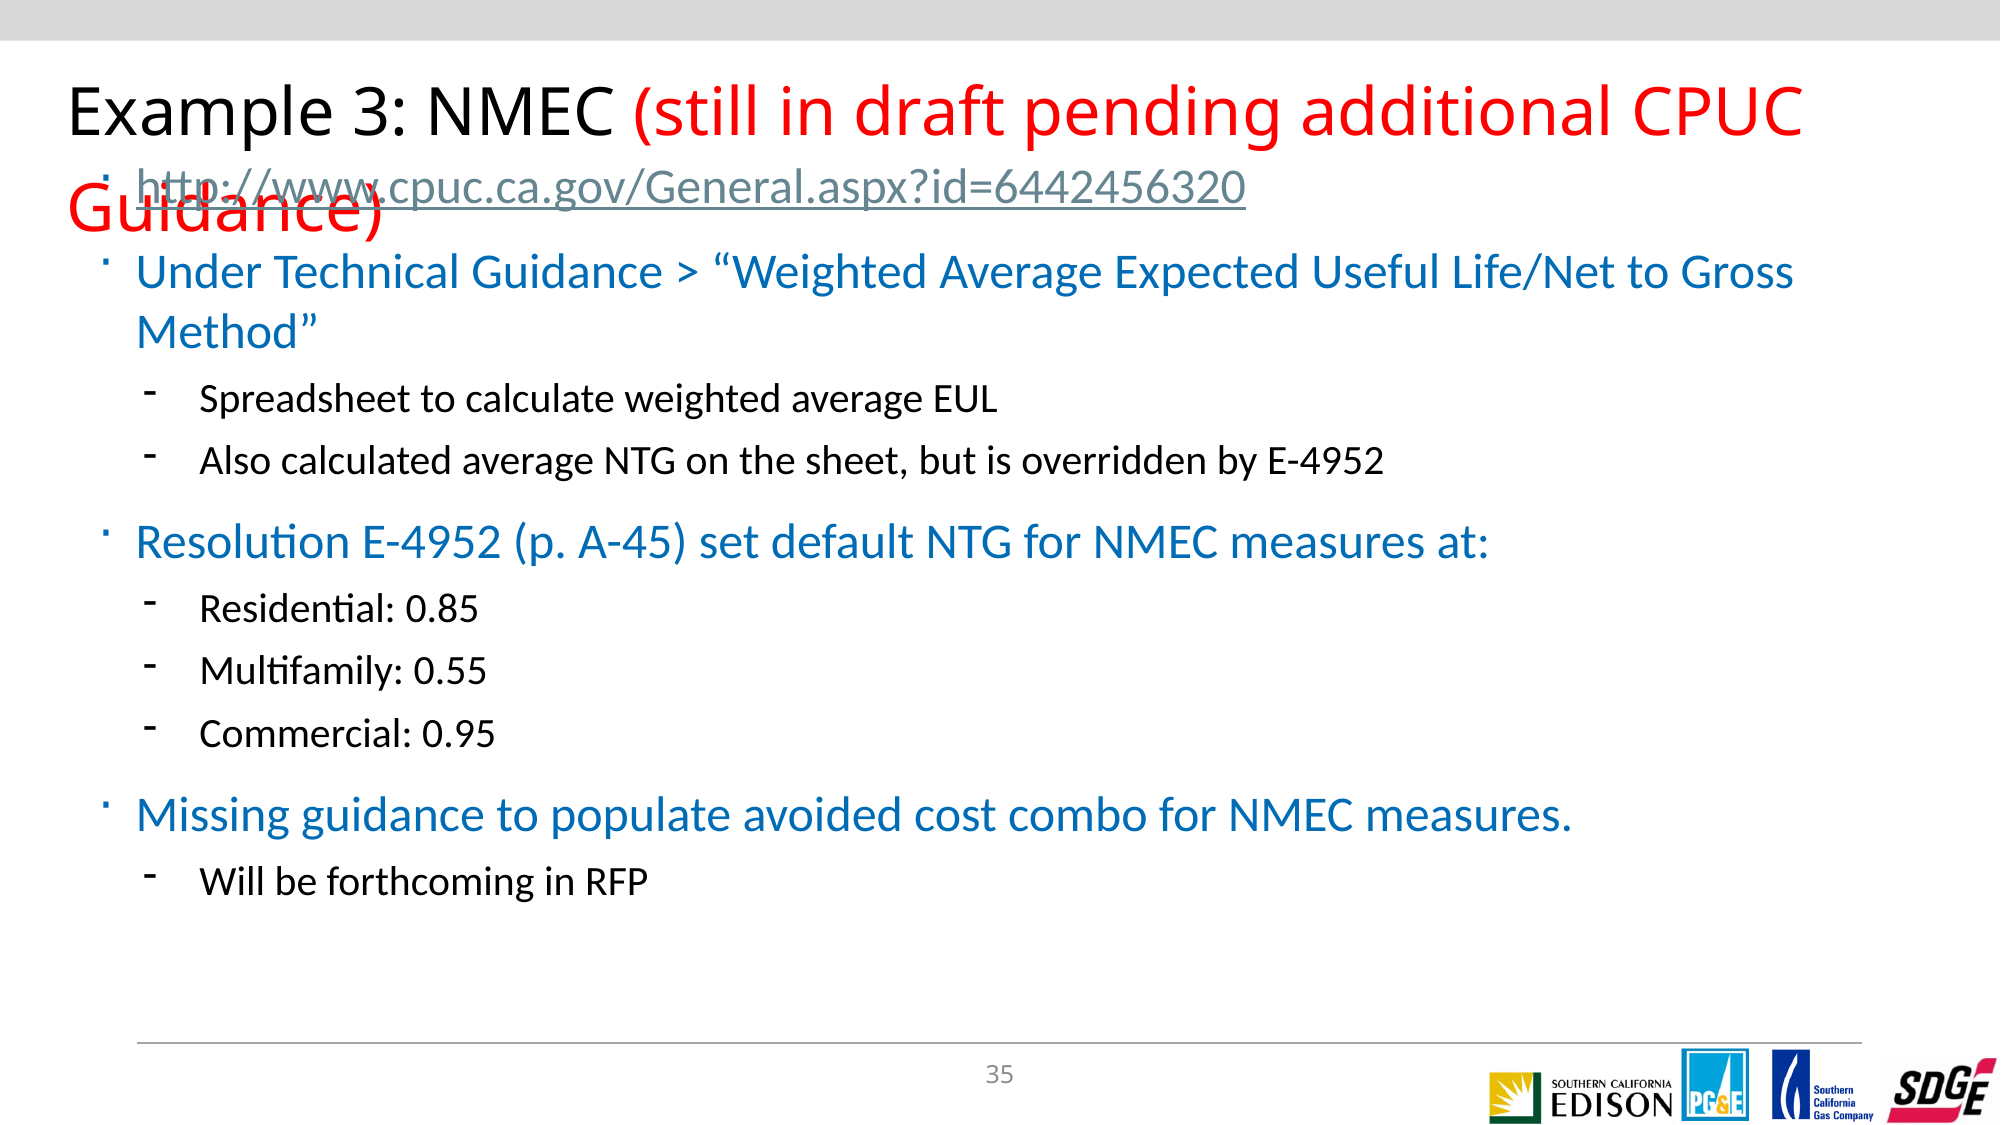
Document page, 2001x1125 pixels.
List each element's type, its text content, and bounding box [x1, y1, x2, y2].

text_box Example 3: NMEC (still in draft pending additional CPUC Guidance) [52, 45, 1965, 219]
slide_number 35 [774, 1046, 1225, 1106]
picture [1479, 1045, 2000, 1125]
text_box http://www.cpuc.ca.gov/General.aspx?id=6442456320 Under Technical Guidance > “Weighted Average Expected Useful Life/Net to Gross Method” Spreadsheet to calculate weighted average EUL Also calculated average NTG on the sheet, but is overridden by E-4952 Resolution E-4952 (p. A-45) set default NTG for NMEC measures at: Residential: 0.85 Multifamily: 0.55 Commercial: 0.95 Missing guidance to populate avoided cost combo for NMEC measures. Will be forthcoming in RFP [83, 145, 1923, 1046]
